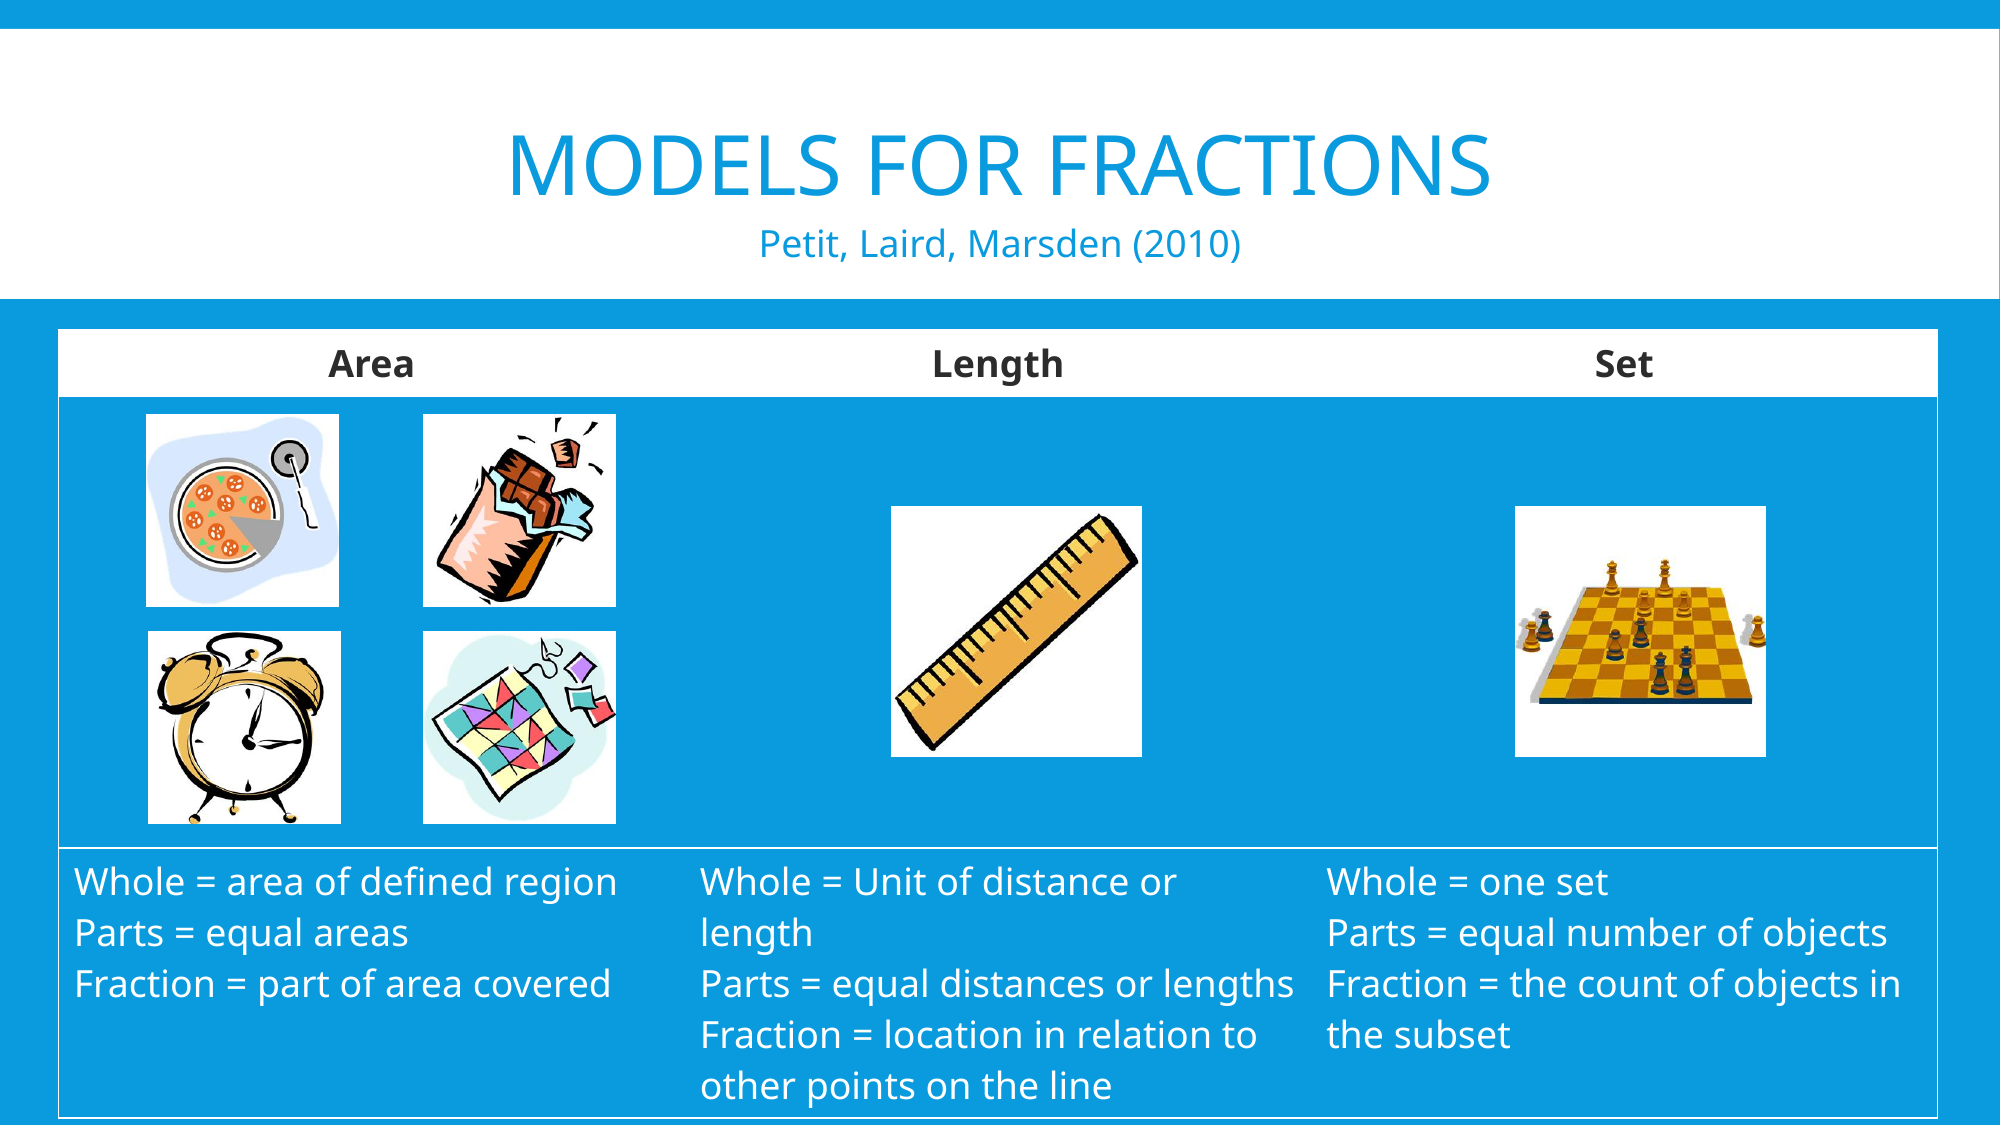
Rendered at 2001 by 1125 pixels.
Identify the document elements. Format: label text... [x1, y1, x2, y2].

table_cell [1311, 397, 1937, 847]
picture [1516, 507, 1765, 756]
table_header Area [59, 331, 685, 395]
title Models for fractions [197, 46, 1803, 295]
picture [424, 415, 615, 606]
table_header Length [685, 331, 1311, 395]
text_box Petit, Laird, Marsden (2010) [743, 212, 1256, 273]
picture [147, 415, 338, 606]
picture [149, 632, 340, 823]
table_cell Whole = area of defined region Parts = equal areas Fraction = part of area covered [59, 849, 685, 1117]
table_header Set [1311, 331, 1937, 395]
table_cell [59, 397, 685, 847]
picture [424, 632, 615, 823]
table_cell Whole = Unit of distance or length Parts = equal distances or lengths Fraction = location in relation to other points on the line [685, 849, 1311, 1117]
table_cell Whole = one set Parts = equal number of objects Fraction = the count of objects in the subset [1311, 849, 1937, 1117]
table_cell [685, 397, 1311, 847]
picture [892, 507, 1141, 756]
